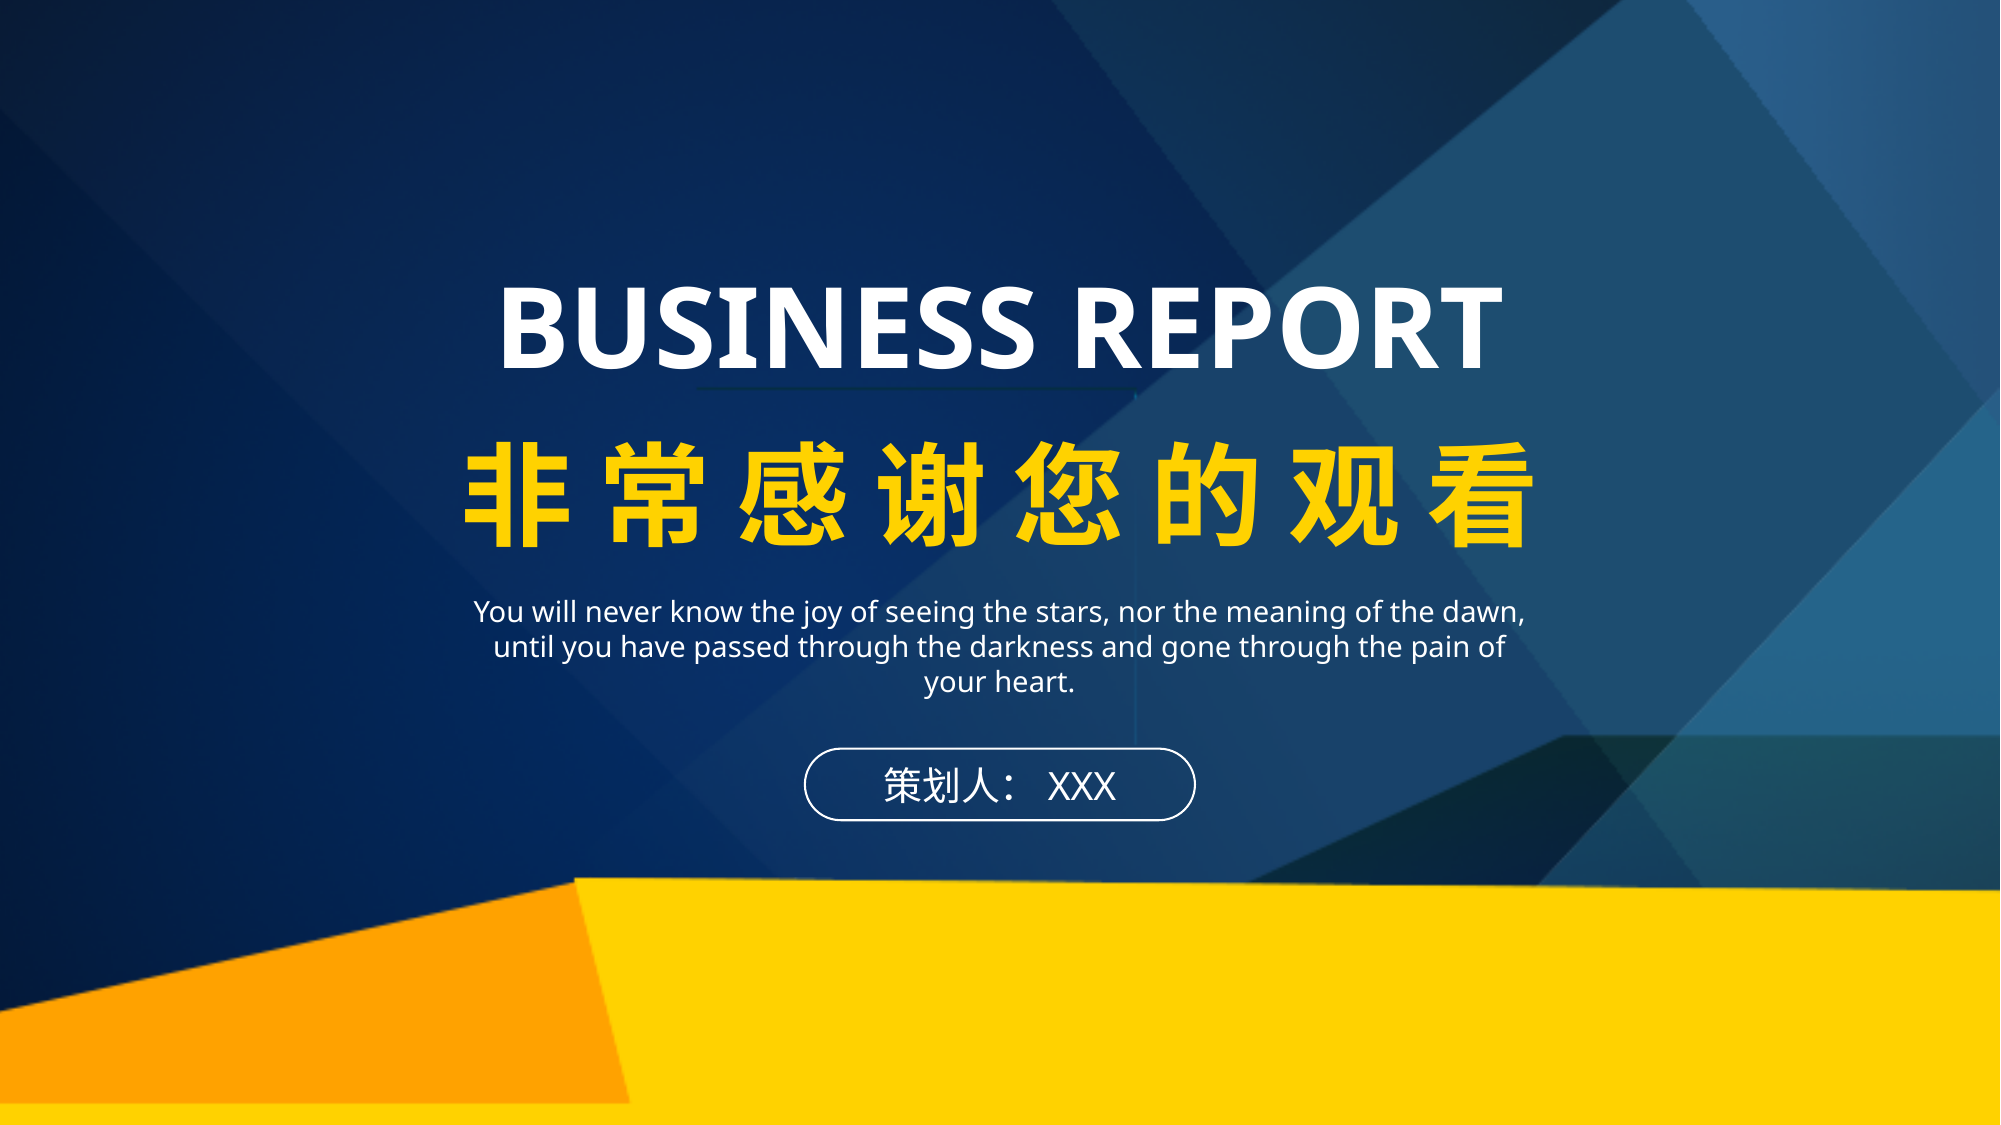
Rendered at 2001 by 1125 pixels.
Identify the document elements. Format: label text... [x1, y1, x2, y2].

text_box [804, 748, 1195, 821]
picture [0, 0, 2000, 1125]
text_box 非 常 感 谢 您 的 观 看 [325, 417, 1675, 567]
text_box BUSINESS REPORT [366, 248, 1634, 399]
text_box You will never know the joy of seeing the stars, nor the meaning of the dawn, until you have passed through the darkness and gone through the pain of your heart. [452, 585, 1548, 706]
